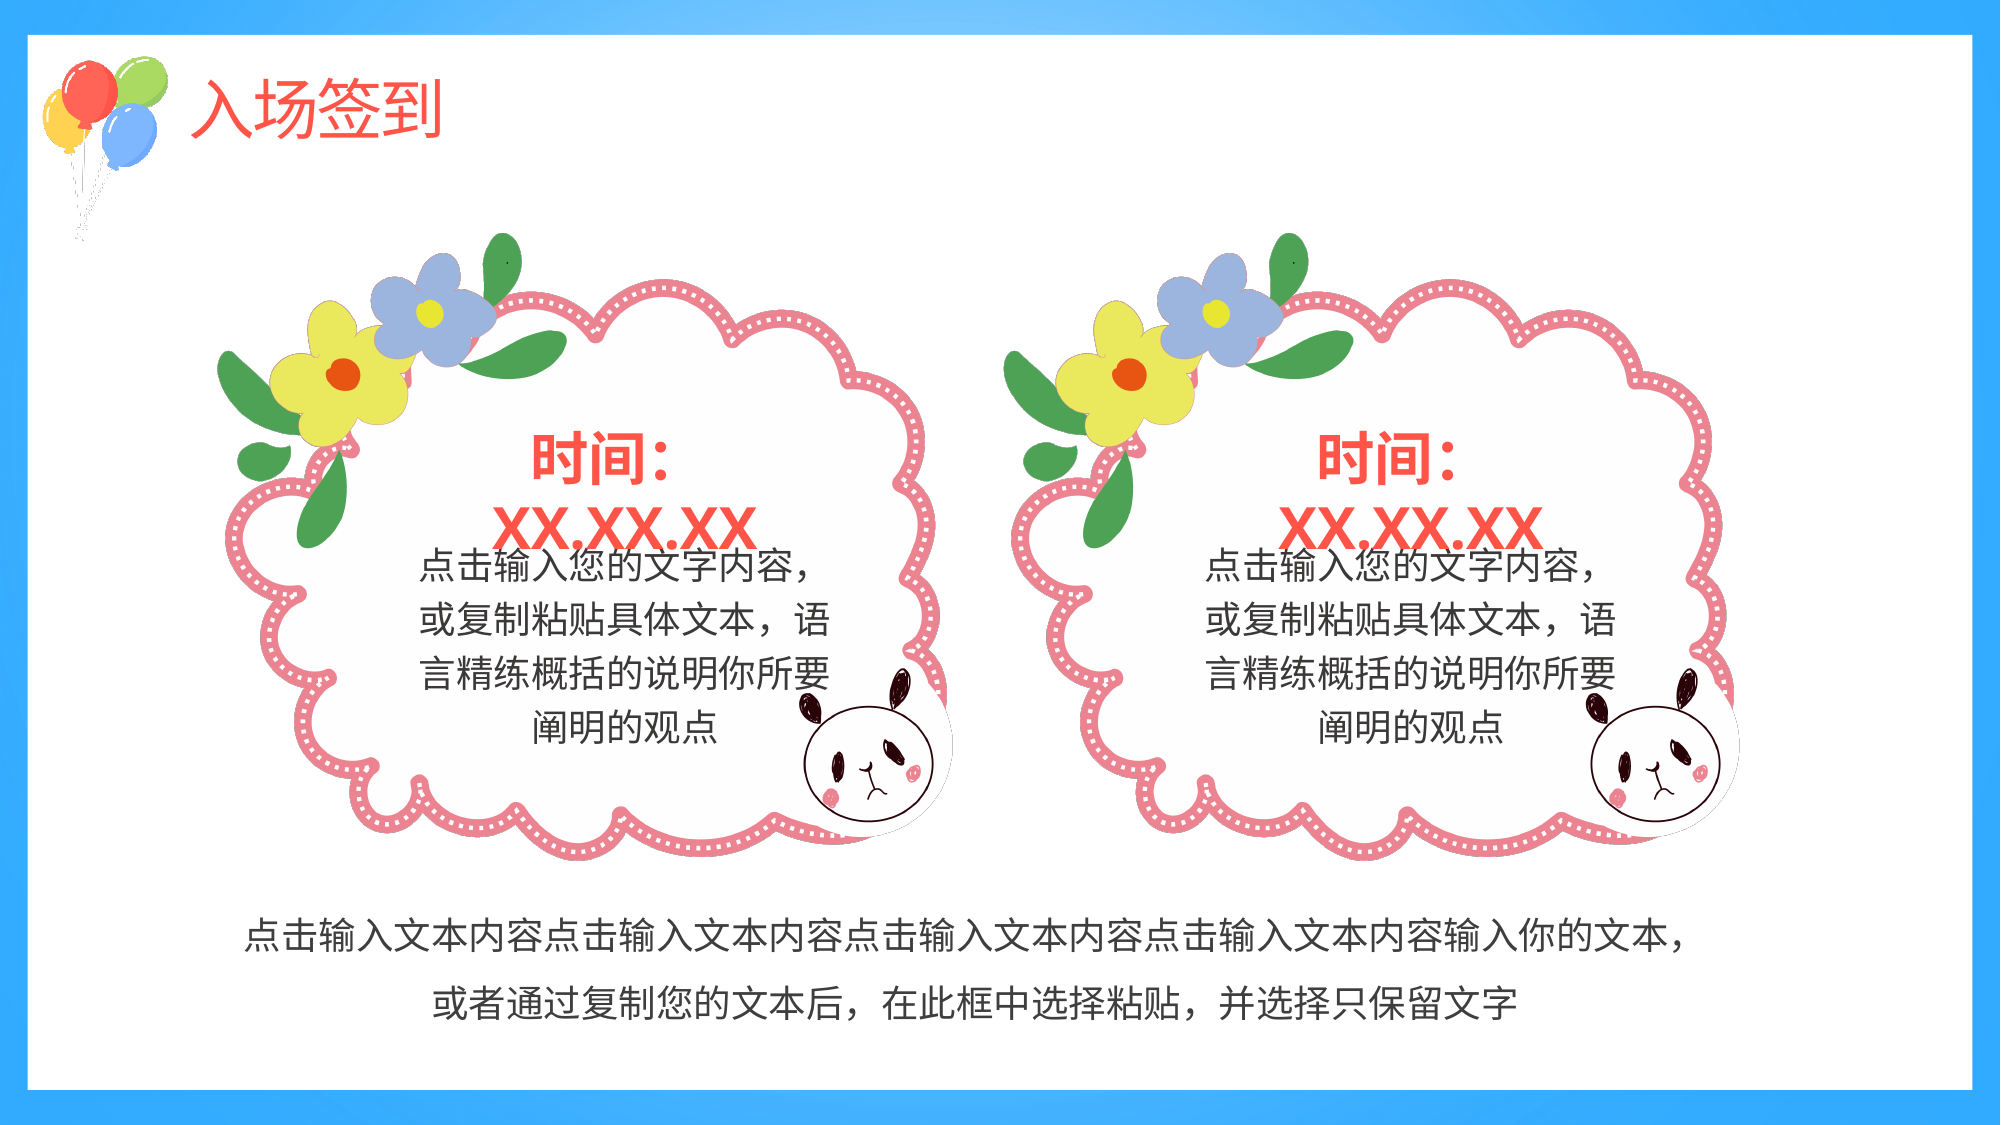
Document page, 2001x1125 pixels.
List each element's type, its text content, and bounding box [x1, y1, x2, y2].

picture [0, 0, 2000, 1125]
text_box 点击输入文本内容点击输入文本内容点击输入文本内容点击输入文本内容输入你的文本，或者通过复制您的文本后，在此框中选择粘贴，并选择只保留文字 [226, 894, 1724, 1025]
